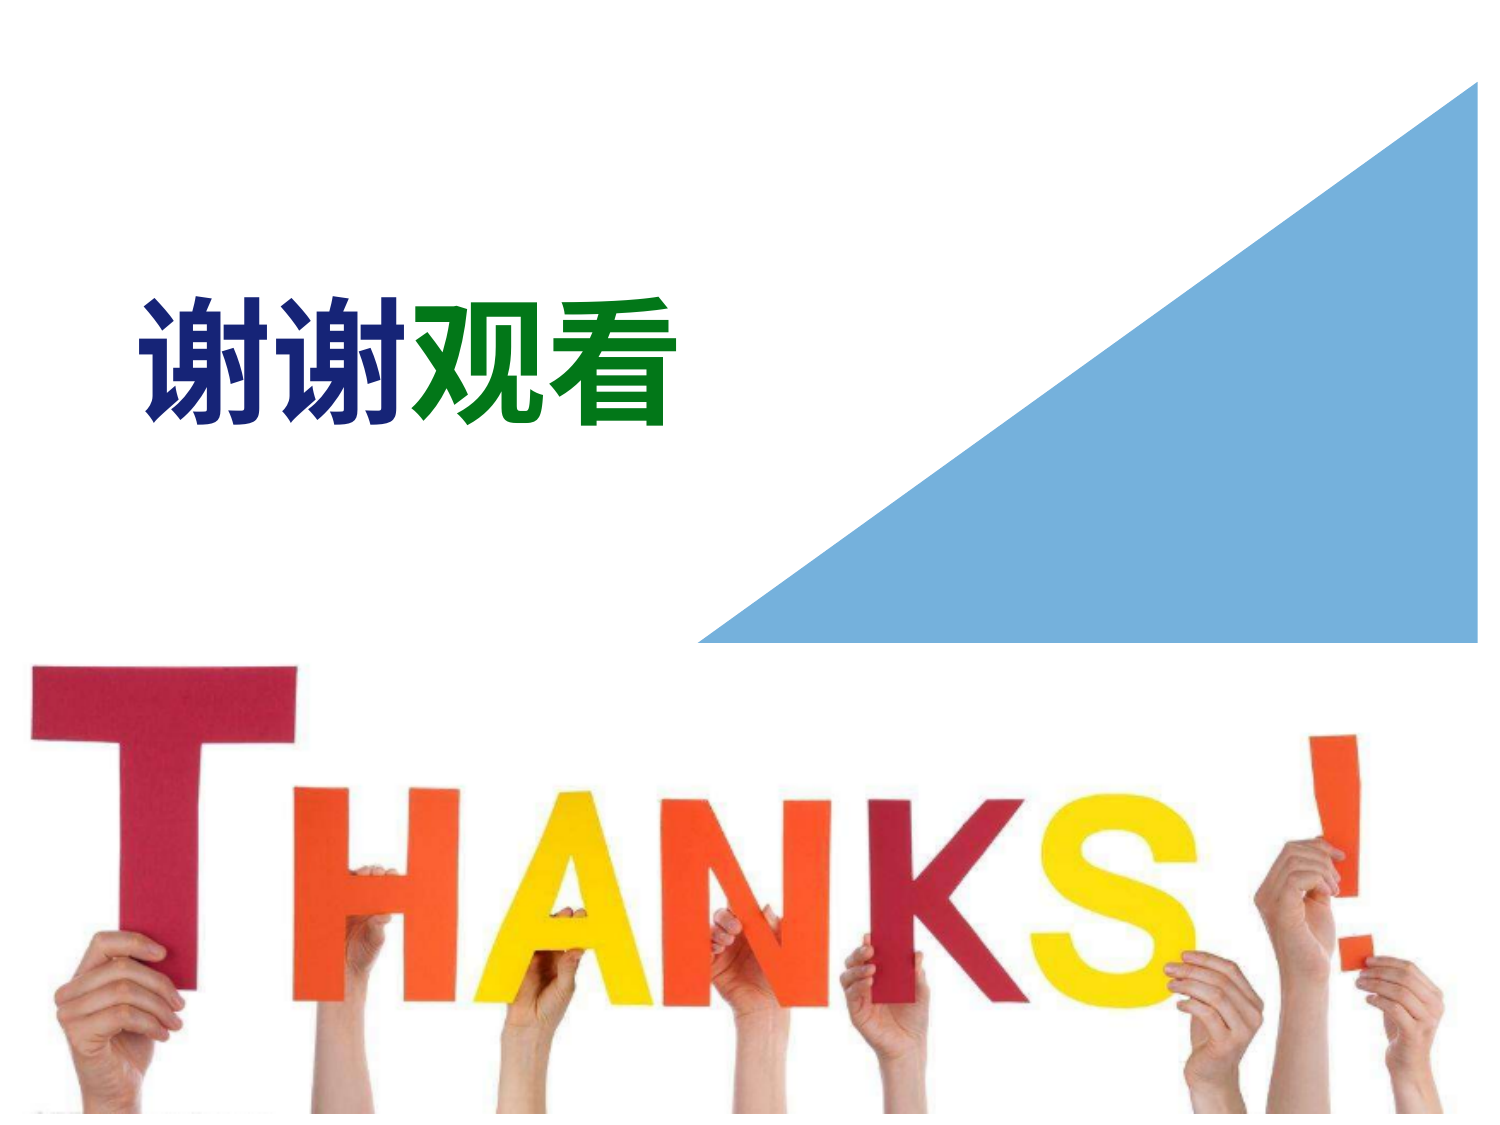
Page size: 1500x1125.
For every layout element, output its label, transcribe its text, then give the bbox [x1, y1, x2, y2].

title 谢谢观看 [119, 274, 1086, 463]
text_box [695, 79, 1479, 1104]
picture [21, 643, 1478, 1114]
